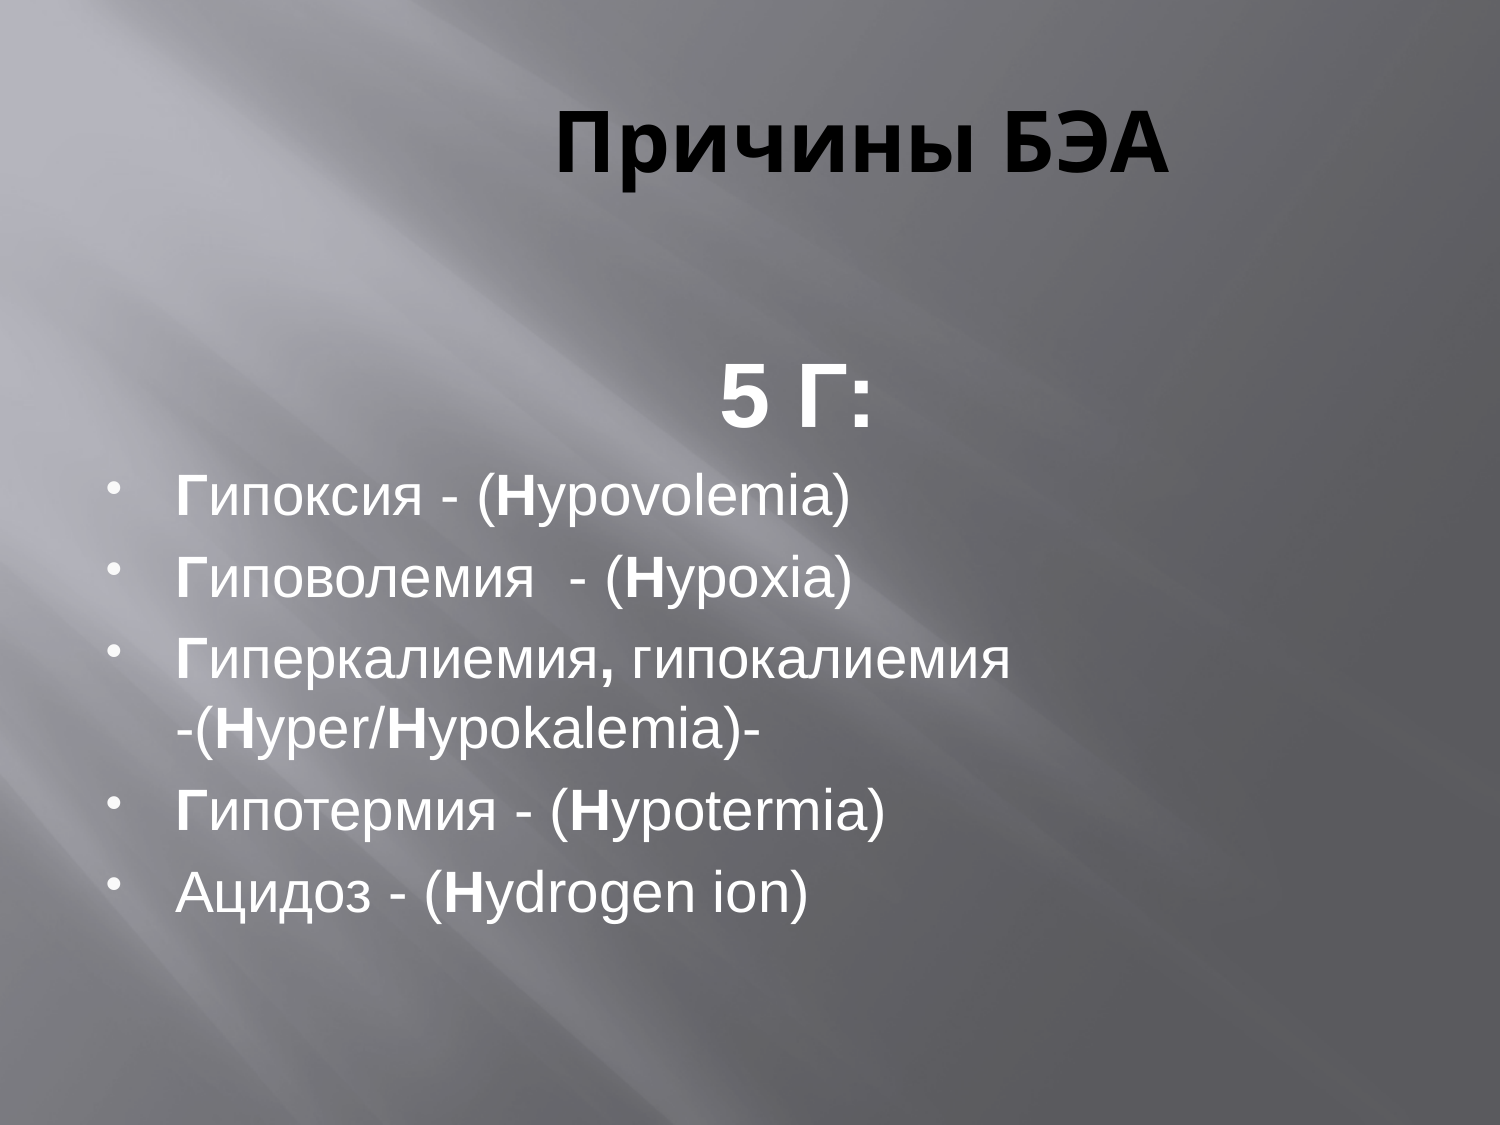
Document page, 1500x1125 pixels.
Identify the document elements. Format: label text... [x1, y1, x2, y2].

title Причины БЭА [75, 45, 1425, 233]
list 5 Г: Гипоксия - (Hypovolemia) Гиповолемия - (Hypoxia) Гиперкалиемия, гипокалиемия -(Hyper/Hypokalemia)- Гипотермия - (Hypotermia) Ацидоз - (Hydrogen ion) [70, 328, 1458, 1028]
